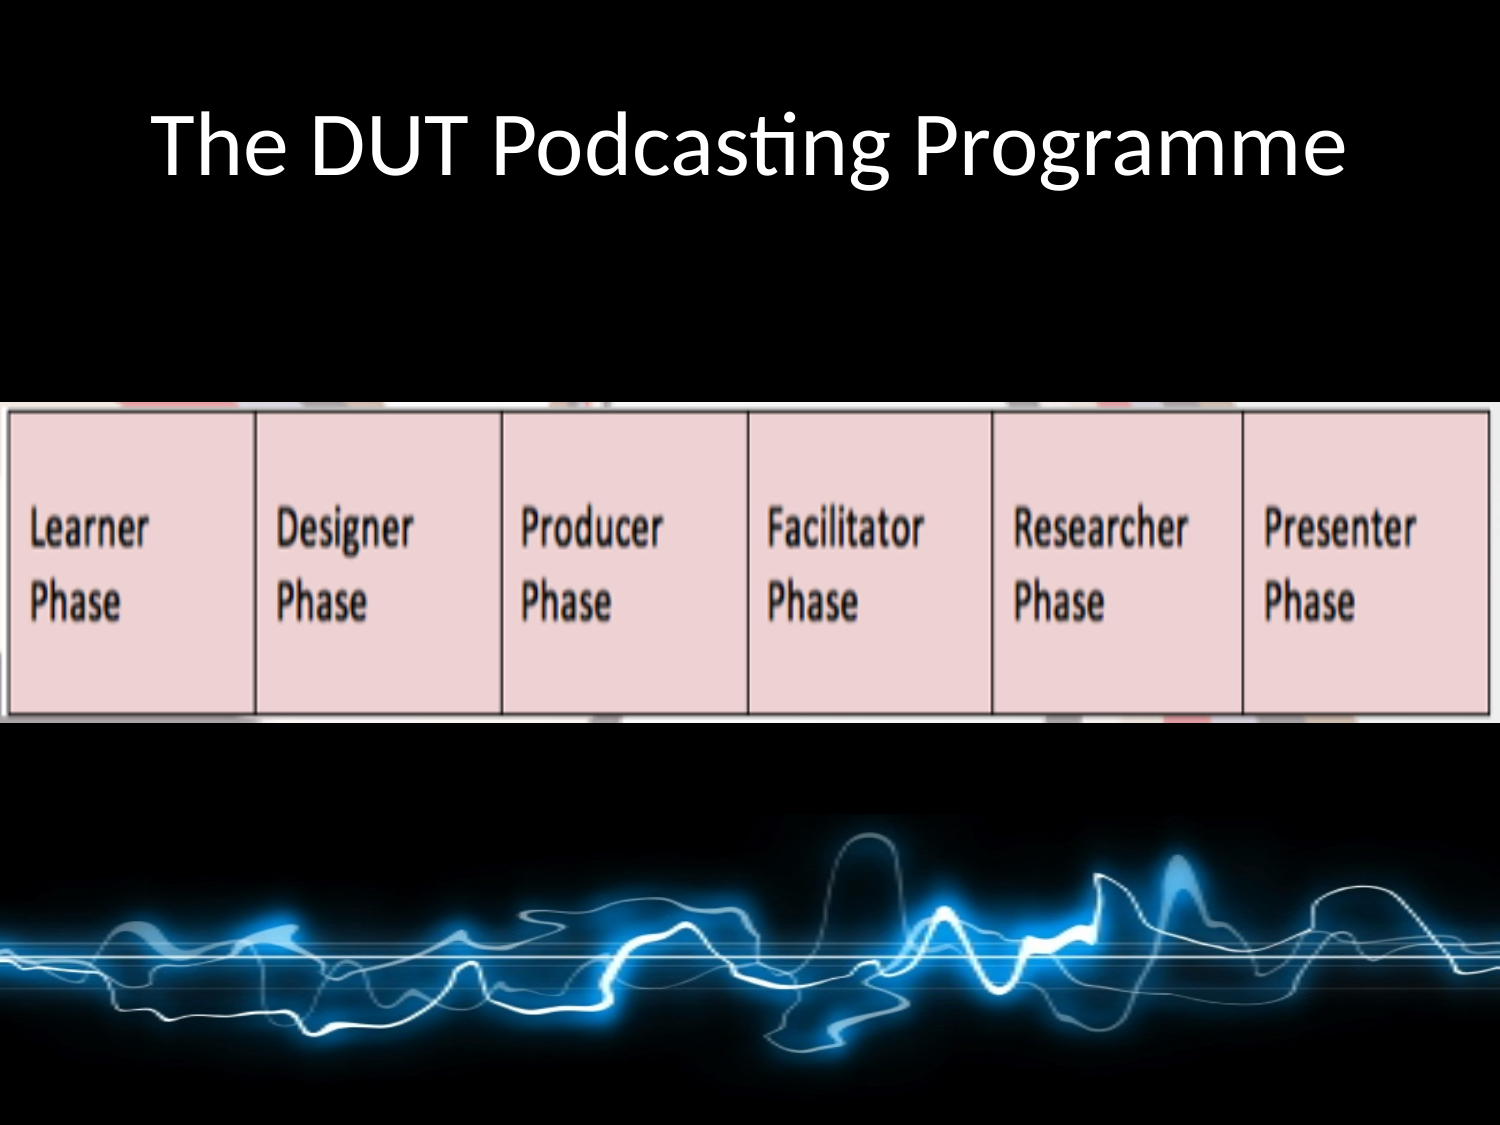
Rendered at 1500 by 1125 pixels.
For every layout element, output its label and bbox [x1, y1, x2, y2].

picture [0, 814, 1500, 1125]
list [0, 0, 1500, 814]
